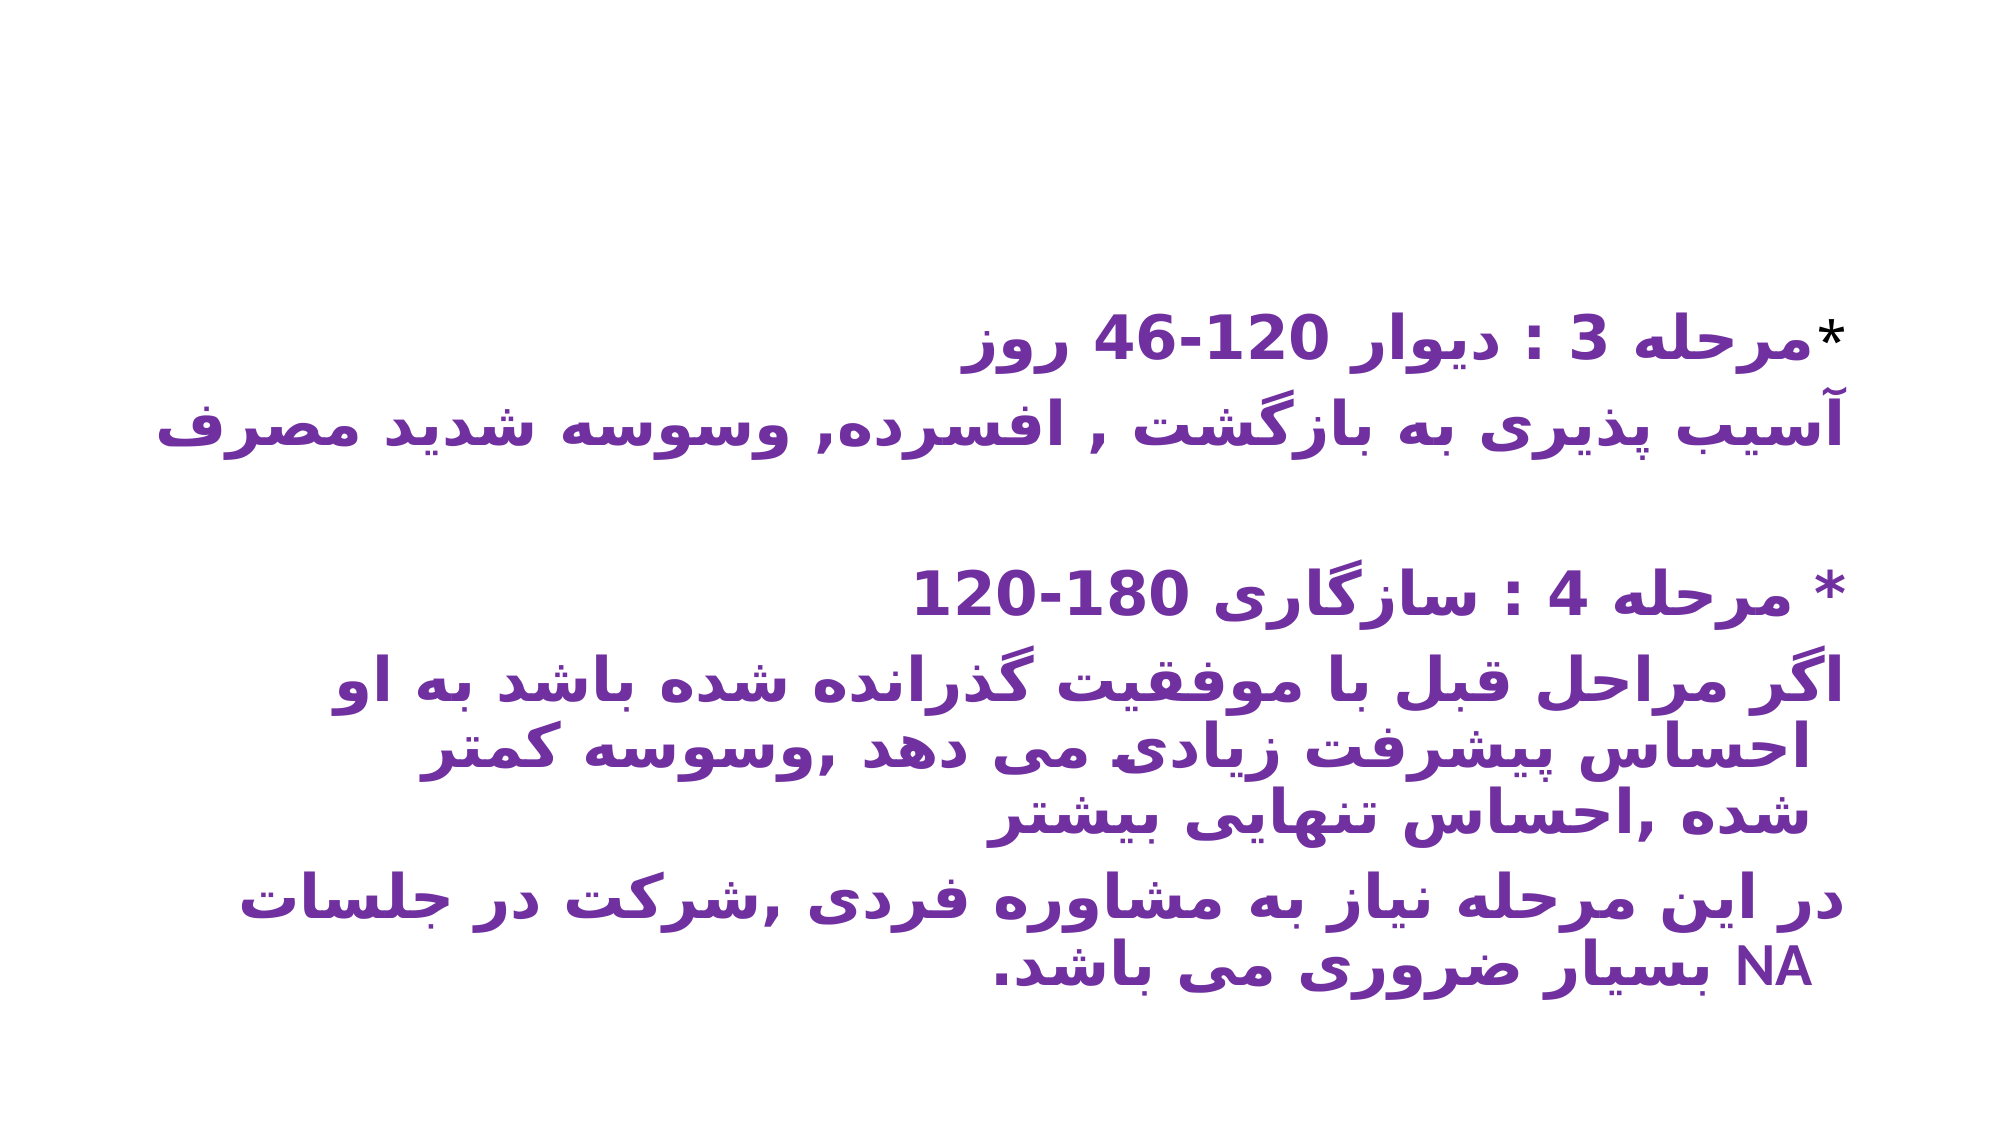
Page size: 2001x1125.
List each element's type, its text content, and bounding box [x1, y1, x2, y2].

list *مرحله 3 : دیوار 120-46 روز آسیب پذیری به بازگشت , افسرده, وسوسه شدید مصرف * مرحله 4 : سازگاری 180-120 اگر مراحل قبل با موفقیت گذرانده شده باشد به او احساس پیشرفت زیادی می دهد ,وسوسه کمتر شده ,احساس تنهایی بیشتر در این مرحله نیاز به مشاوره فردی ,شرکت در جلسات NA بسیار ضروری می باشد. [137, 299, 1863, 1014]
